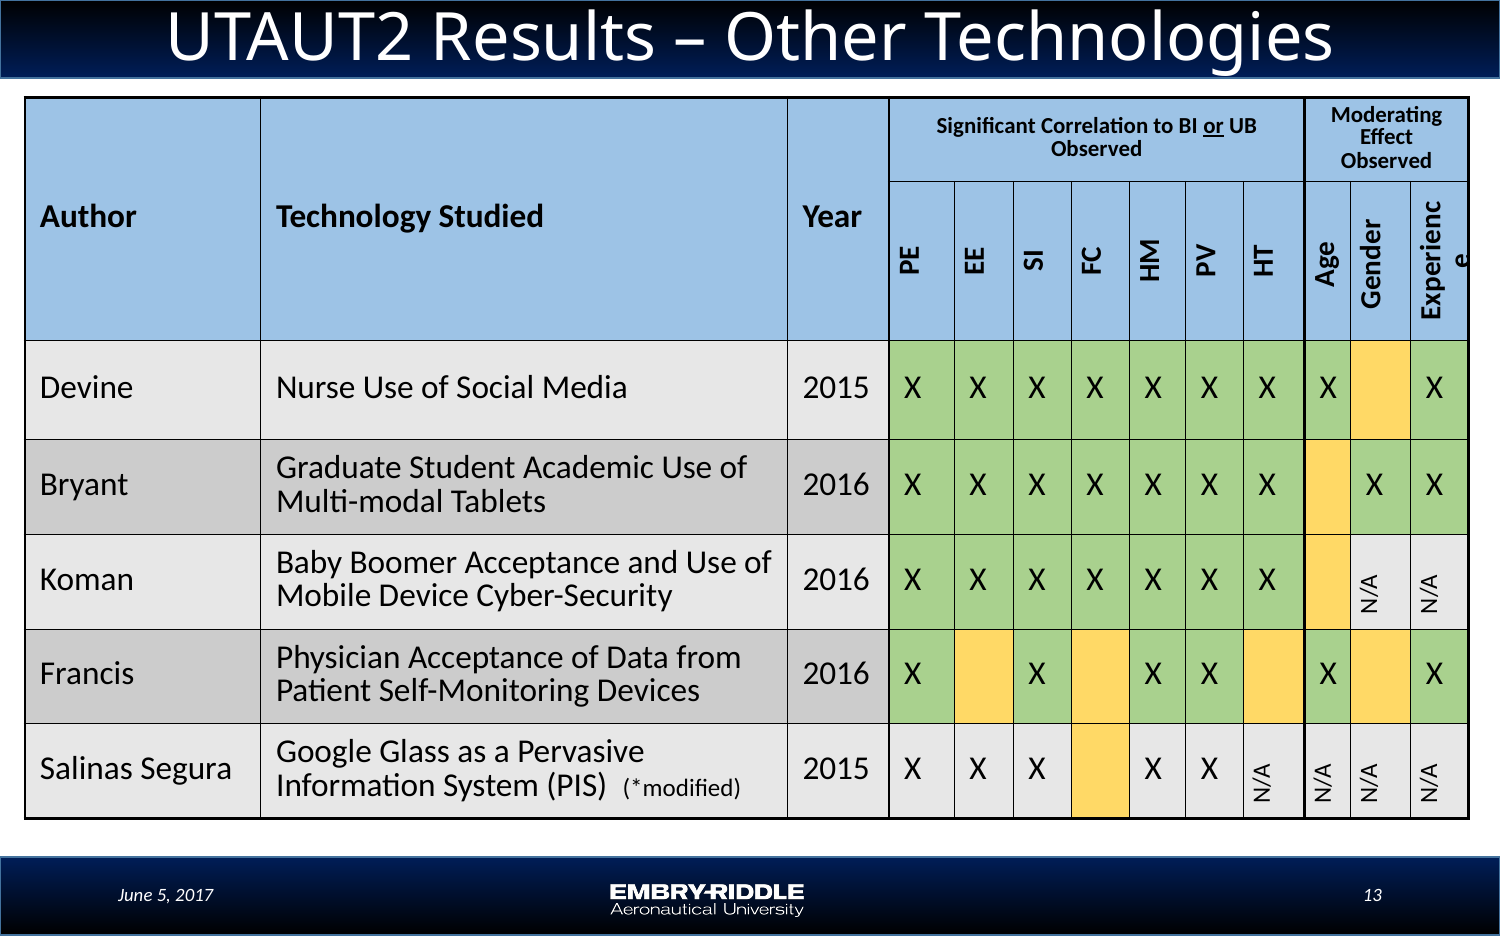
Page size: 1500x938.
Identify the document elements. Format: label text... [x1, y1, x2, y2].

table_cell X [1130, 630, 1185, 723]
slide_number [103, 868, 441, 919]
table_header Year [788, 99, 888, 340]
table_cell [1244, 630, 1303, 723]
table_cell [1351, 341, 1410, 439]
table_cell X [1186, 341, 1243, 439]
table_cell X [1130, 440, 1185, 534]
table_cell X [1306, 341, 1350, 439]
table_cell X [890, 630, 954, 723]
table_cell X [1014, 440, 1071, 534]
table_cell N/A [1351, 535, 1410, 629]
table_cell X [890, 724, 954, 817]
table_header Significant Correlation to BI or UB Observed [890, 99, 1303, 181]
table_cell X [1306, 630, 1350, 723]
table_cell [955, 630, 1013, 723]
table_cell [1351, 630, 1410, 723]
table_cell PE [890, 182, 954, 340]
table_cell Google Glass as a Pervasive Information System (PIS) (*modified) [261, 724, 787, 817]
table_cell [1306, 535, 1350, 629]
table_cell X [1186, 535, 1243, 629]
table_cell N/A [1351, 724, 1410, 817]
table_header Technology Studied [261, 99, 787, 340]
table_cell HT [1244, 182, 1303, 340]
table_cell Nurse Use of Social Media [261, 341, 787, 439]
table_cell N/A [1244, 724, 1303, 817]
table_cell X [1244, 440, 1303, 534]
table_cell X [1411, 341, 1467, 439]
slide_number 13 [1059, 868, 1397, 919]
table_cell Salinas Segura [26, 724, 260, 817]
table_cell X [1351, 440, 1410, 534]
table_cell X [1244, 341, 1303, 439]
table_cell Physician Acceptance of Data from Patient Self-Monitoring Devices [261, 630, 787, 723]
table_cell X [1186, 440, 1243, 534]
table_cell X [1411, 630, 1467, 723]
table_cell [1072, 724, 1129, 817]
table_cell X [1244, 535, 1303, 629]
table_cell X [1186, 630, 1243, 723]
table_cell Gender [1351, 182, 1410, 340]
table_cell PV [1186, 182, 1243, 340]
table_cell X [1072, 440, 1129, 534]
table_cell Bryant [26, 440, 260, 534]
table_cell Graduate Student Academic Use of Multi-modal Tablets [261, 440, 787, 534]
table_cell N/A [1306, 724, 1350, 817]
table_cell X [1186, 724, 1243, 817]
table_cell 2015 [788, 341, 888, 439]
table_cell X [1130, 535, 1185, 629]
table_cell Experience [1411, 182, 1467, 340]
table_cell X [1072, 535, 1129, 629]
table_cell X [890, 341, 954, 439]
table_cell X [1014, 535, 1071, 629]
table_cell 2015 [788, 724, 888, 817]
table_cell X [1411, 440, 1467, 534]
table_cell Baby Boomer Acceptance and Use of Mobile Device Cyber-Security [261, 535, 787, 629]
table_cell 2016 [788, 535, 888, 629]
table_cell X [1014, 341, 1071, 439]
table_cell X [1072, 341, 1129, 439]
table_cell X [955, 724, 1013, 817]
table_cell EE [955, 182, 1013, 340]
table_cell X [1130, 341, 1185, 439]
table_cell X [955, 341, 1013, 439]
table_cell Koman [26, 535, 260, 629]
table_cell 2016 [788, 630, 888, 723]
table_cell [1072, 630, 1129, 723]
table_cell SI [1014, 182, 1071, 340]
table_cell FC [1072, 182, 1129, 340]
table_cell Age [1306, 182, 1350, 340]
table_cell X [955, 440, 1013, 534]
table_cell X [1014, 630, 1071, 723]
table_cell HM [1130, 182, 1185, 340]
table_cell X [1130, 724, 1185, 817]
table_header Moderating Effect Observed [1306, 99, 1467, 181]
table_cell Devine [26, 341, 260, 439]
table_cell X [1014, 724, 1071, 817]
table_cell X [890, 440, 954, 534]
table_cell X [955, 535, 1013, 629]
table_cell [1306, 440, 1350, 534]
table_cell N/A [1411, 535, 1467, 629]
table_cell N/A [1411, 724, 1467, 817]
table_cell X [890, 535, 954, 629]
table_header Author [26, 99, 260, 340]
text_box UTAUT2 Results – Other Technologies [82, 0, 1419, 78]
table_cell Francis [26, 630, 260, 723]
picture [610, 884, 804, 917]
table_cell 2016 [788, 440, 888, 534]
